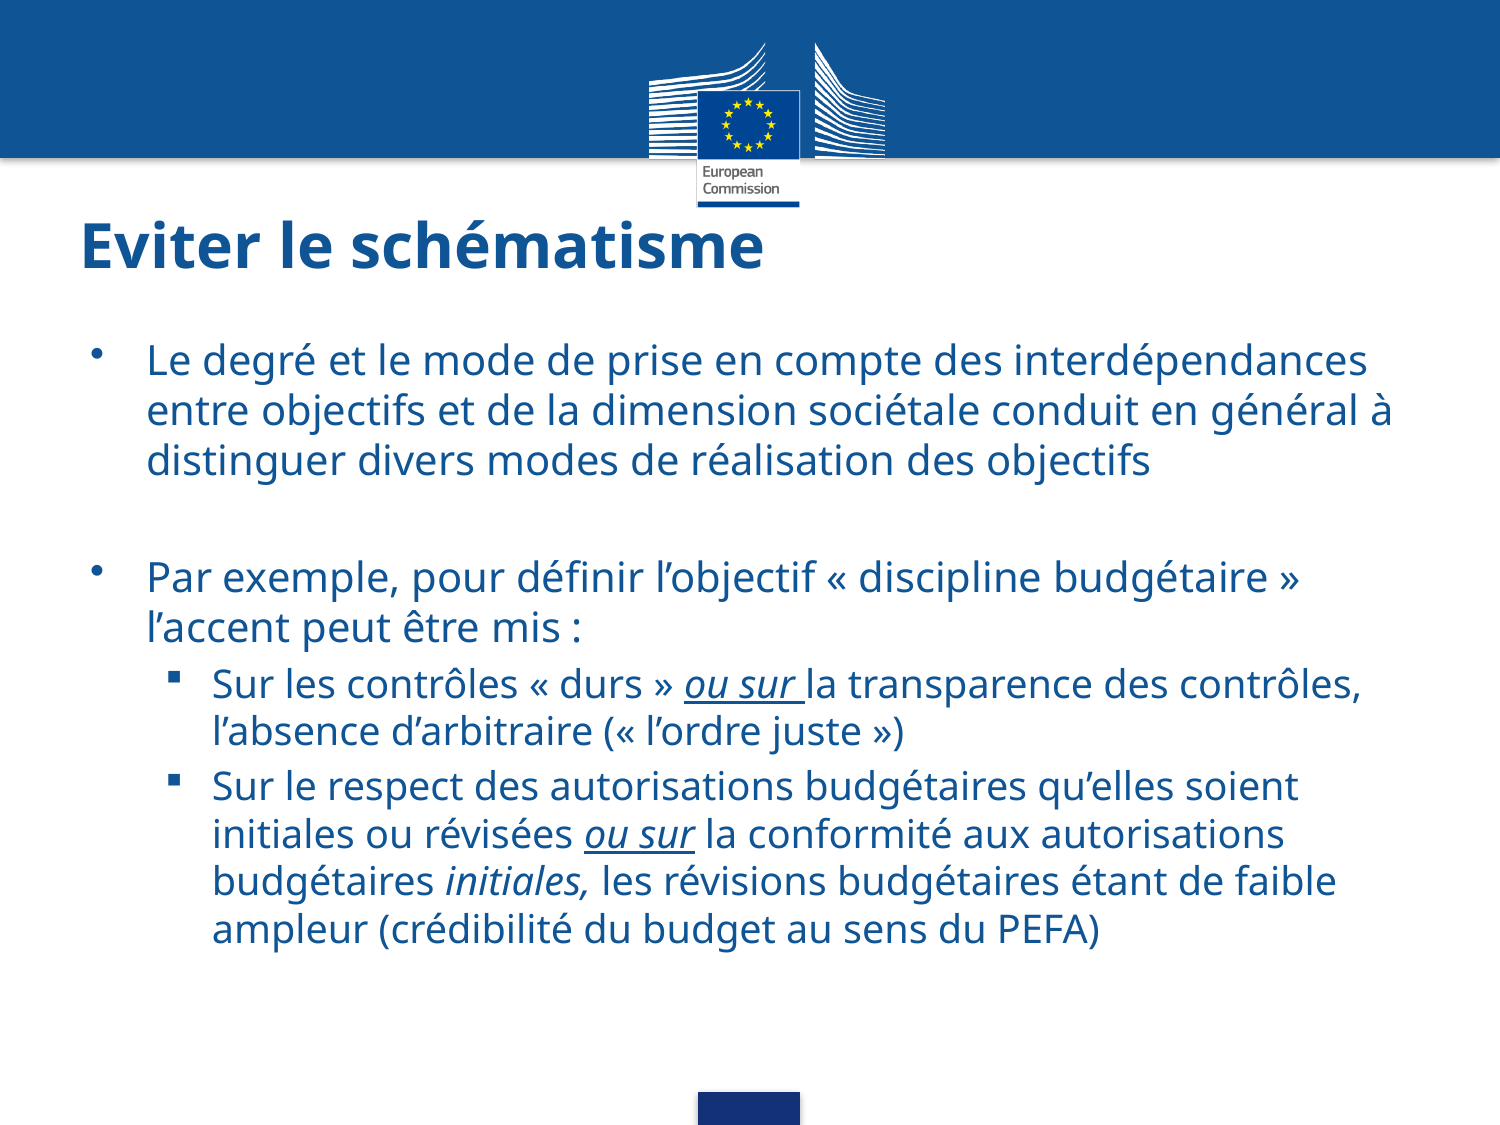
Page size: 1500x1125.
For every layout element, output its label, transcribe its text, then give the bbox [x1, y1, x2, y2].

list Le degré et le mode de prise en compte des interdépendances entre objectifs et de la dimension sociétale conduit en général à distinguer divers modes de réalisation des objectifs Par exemple, pour définir l’objectif « discipline budgétaire » l’accent peut être mis : Sur les contrôles « durs » ou sur la transparence des contrôles, l’absence d’arbitraire (« l’ordre juste ») Sur le respect des autorisations budgétaires qu’elles soient initiales ou révisées ou sur la conformité aux autorisations budgétaires initiales, les révisions budgétaires étant de faible ampleur (crédibilité du budget au sens du PEFA) [74, 326, 1426, 1036]
picture [649, 42, 885, 184]
title Eviter le schématisme [64, 184, 1416, 303]
